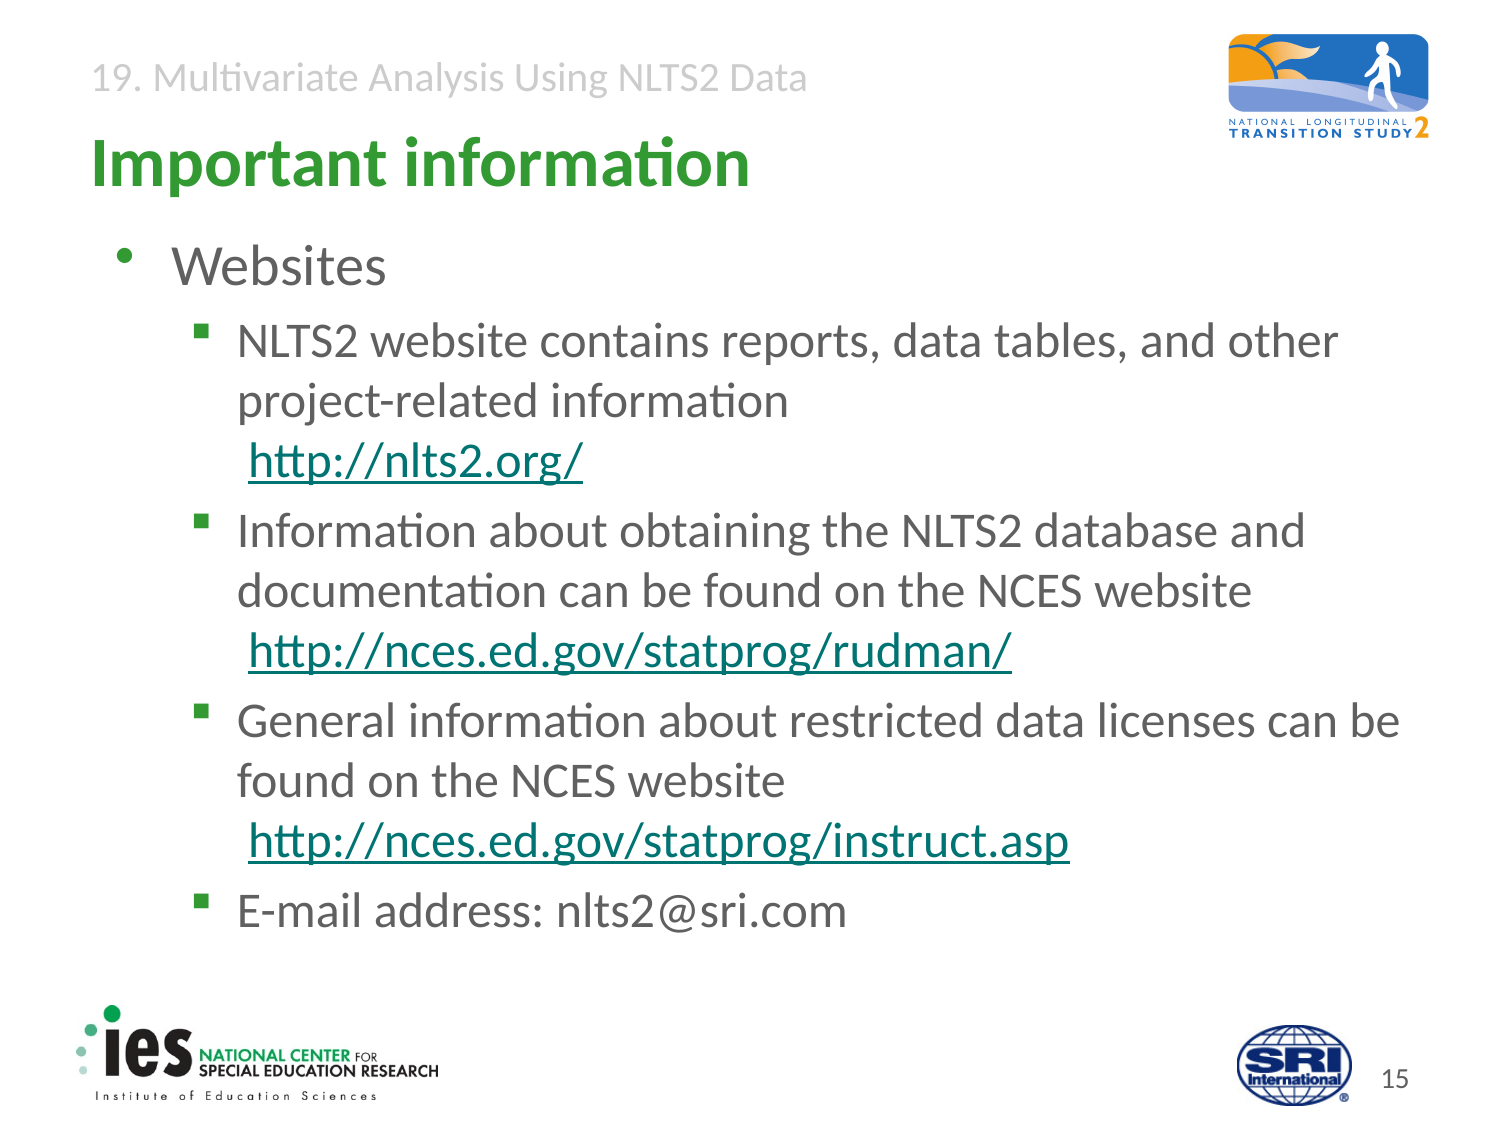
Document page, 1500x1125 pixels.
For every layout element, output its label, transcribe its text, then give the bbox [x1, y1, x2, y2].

slide_number 14 [1321, 1051, 1426, 1125]
title Important information [74, 90, 1426, 226]
picture [1237, 1025, 1352, 1106]
list Websites NLTS2 website contains reports, data tables, and other project-related information http://nlts2.org/ Information about obtaining the NLTS2 database and documentation can be found on the NCES website http://nces.ed.gov/statprog/rudman/ General information about restricted data licenses can be found on the NCES website http://nces.ed.gov/statprog/instruct.asp E-mail address: nlts2@sri.com [99, 219, 1451, 963]
picture [76, 1005, 438, 1100]
